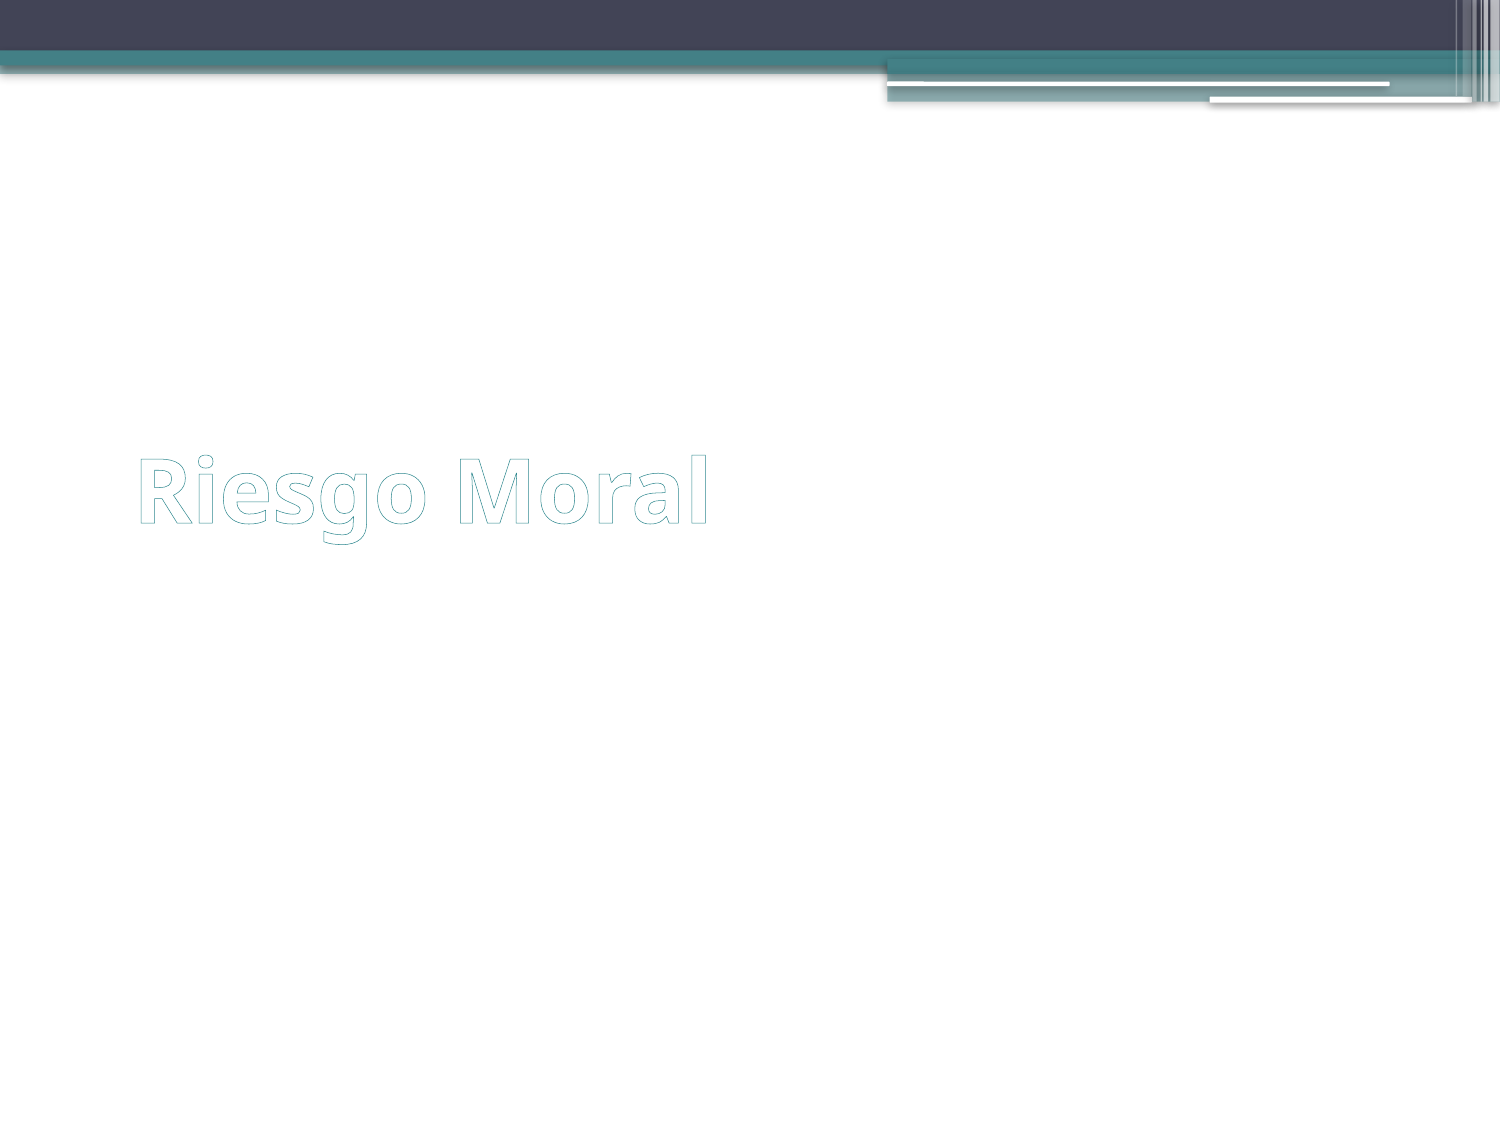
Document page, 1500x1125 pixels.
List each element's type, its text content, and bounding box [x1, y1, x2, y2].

title Riesgo Moral [118, 324, 1394, 549]
